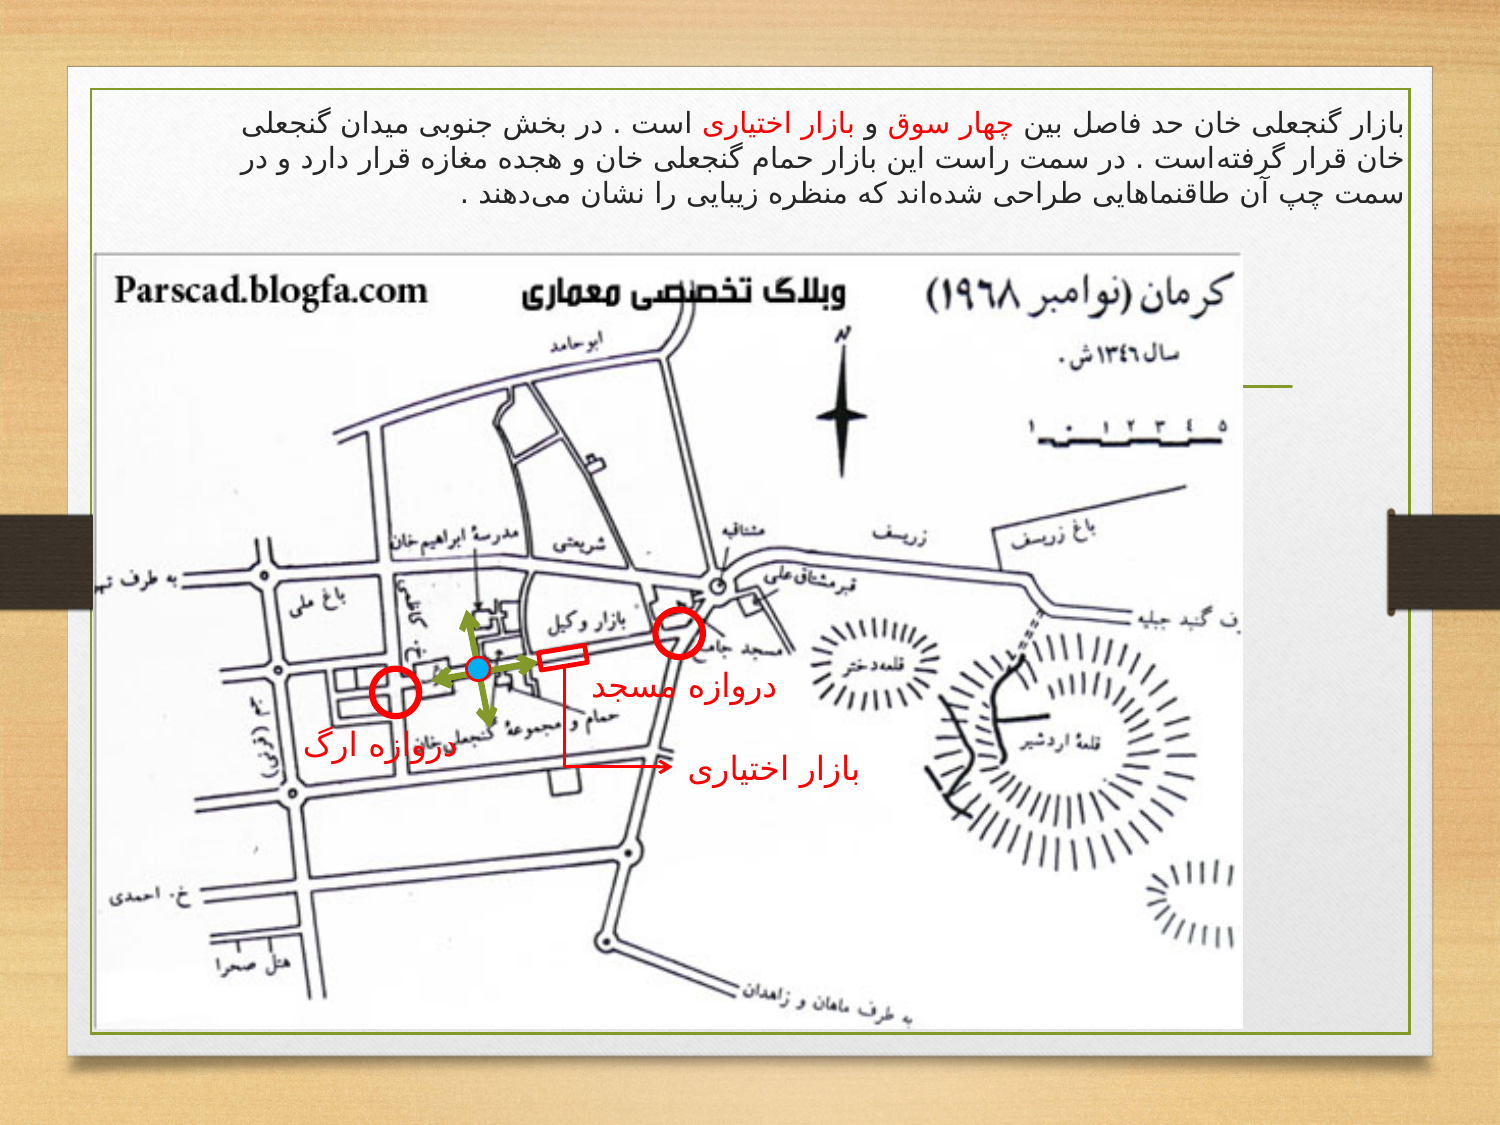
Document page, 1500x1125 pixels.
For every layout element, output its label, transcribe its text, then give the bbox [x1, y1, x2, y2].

picture [0, 0, 1500, 1125]
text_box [418, 656, 538, 681]
title بازار گنجعلی خان حد فاصل بین چهار سوق و بازار اختیاری است . در بخش جنوبی میدان گنجعلی خان قرار گرفته‌است . در سمت راست این بازار حمام گنجعلی خان و هجده مغازه قرار دارد و در سمت چپ آن طاقنماهایی طراحی شده‌اند که منظره زیبایی را نشان می‌دهند . [194, 91, 1420, 258]
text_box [430, 661, 541, 681]
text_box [576, 653, 679, 781]
